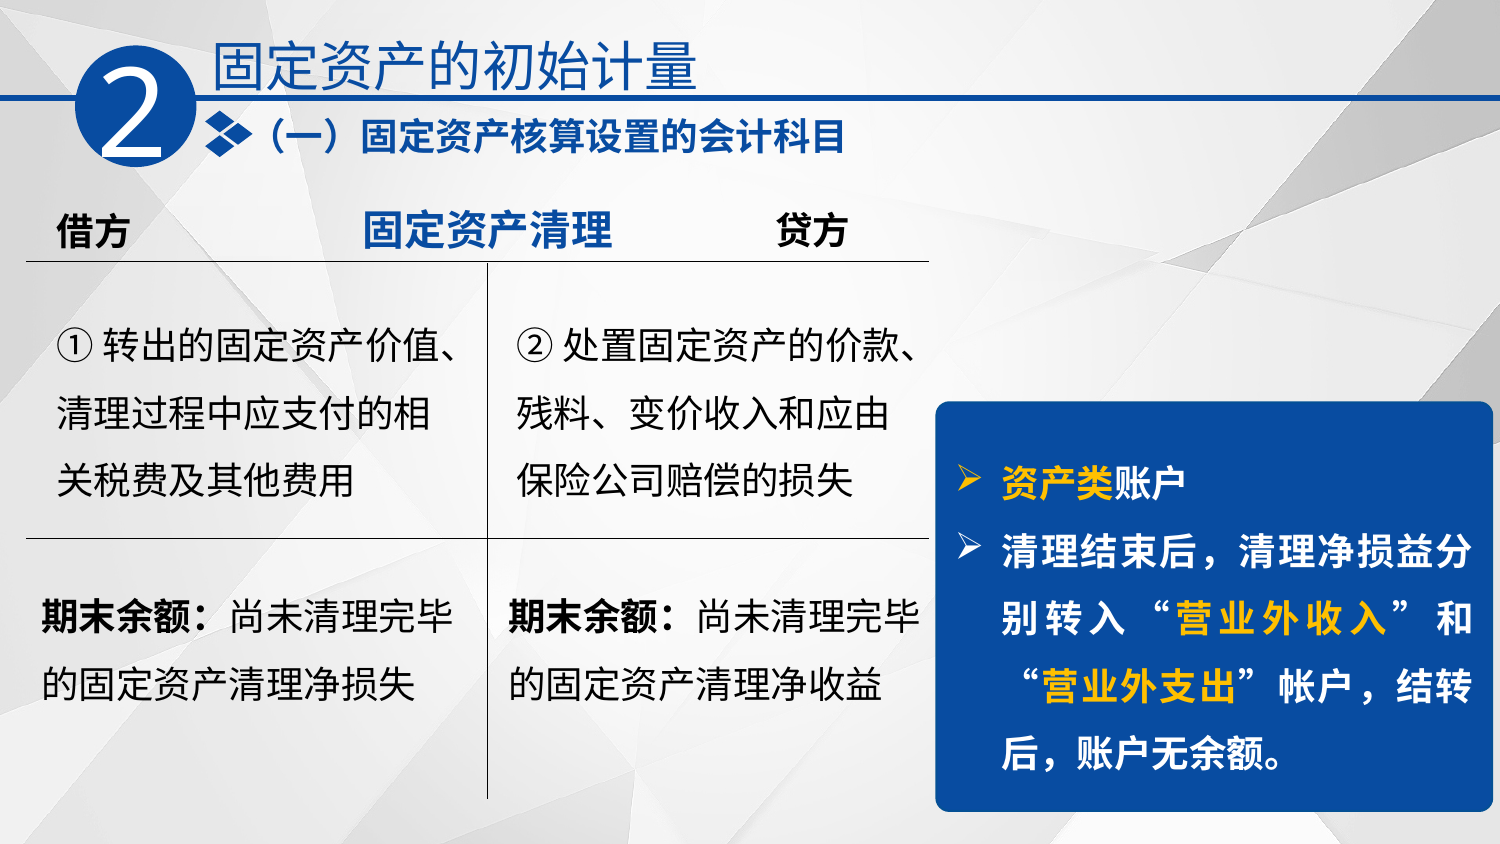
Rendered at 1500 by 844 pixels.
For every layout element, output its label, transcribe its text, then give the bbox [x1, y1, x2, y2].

text_box ②处置固定资产的价款、残料、变价收入和应由保险公司赔偿的损失 [501, 292, 937, 510]
text_box [205, 135, 235, 158]
text_box （一）固定资产核算设置的会计科目 [235, 107, 861, 164]
text_box 期末余额：尚未清理完毕的固定资产清理净损失 [26, 563, 478, 714]
text_box 借方 [41, 200, 147, 260]
text_box 2 [84, 45, 203, 97]
text_box 固定资产清理 [294, 195, 682, 260]
text_box [223, 122, 253, 145]
text_box 贷方 [760, 199, 866, 260]
picture [0, 0, 1500, 95]
text_box [75, 74, 84, 97]
picture [0, 101, 1500, 844]
text_box ①转出的固定资产价值、清理过程中应支付的相关税费及其他费用 [41, 292, 478, 510]
text_box 固定资产的初始计量 [198, 37, 713, 92]
text_box [75, 107, 84, 138]
text_box 期末余额：尚未清理完毕的固定资产清理净收益 [493, 563, 945, 714]
text_box 2 [84, 107, 203, 171]
text_box 资产类账户 清理结束后，清理净损益分别转入“营业外收入”和“营业外支出”帐户，结转后，账户无余额。 [936, 402, 1493, 811]
text_box [205, 110, 235, 133]
